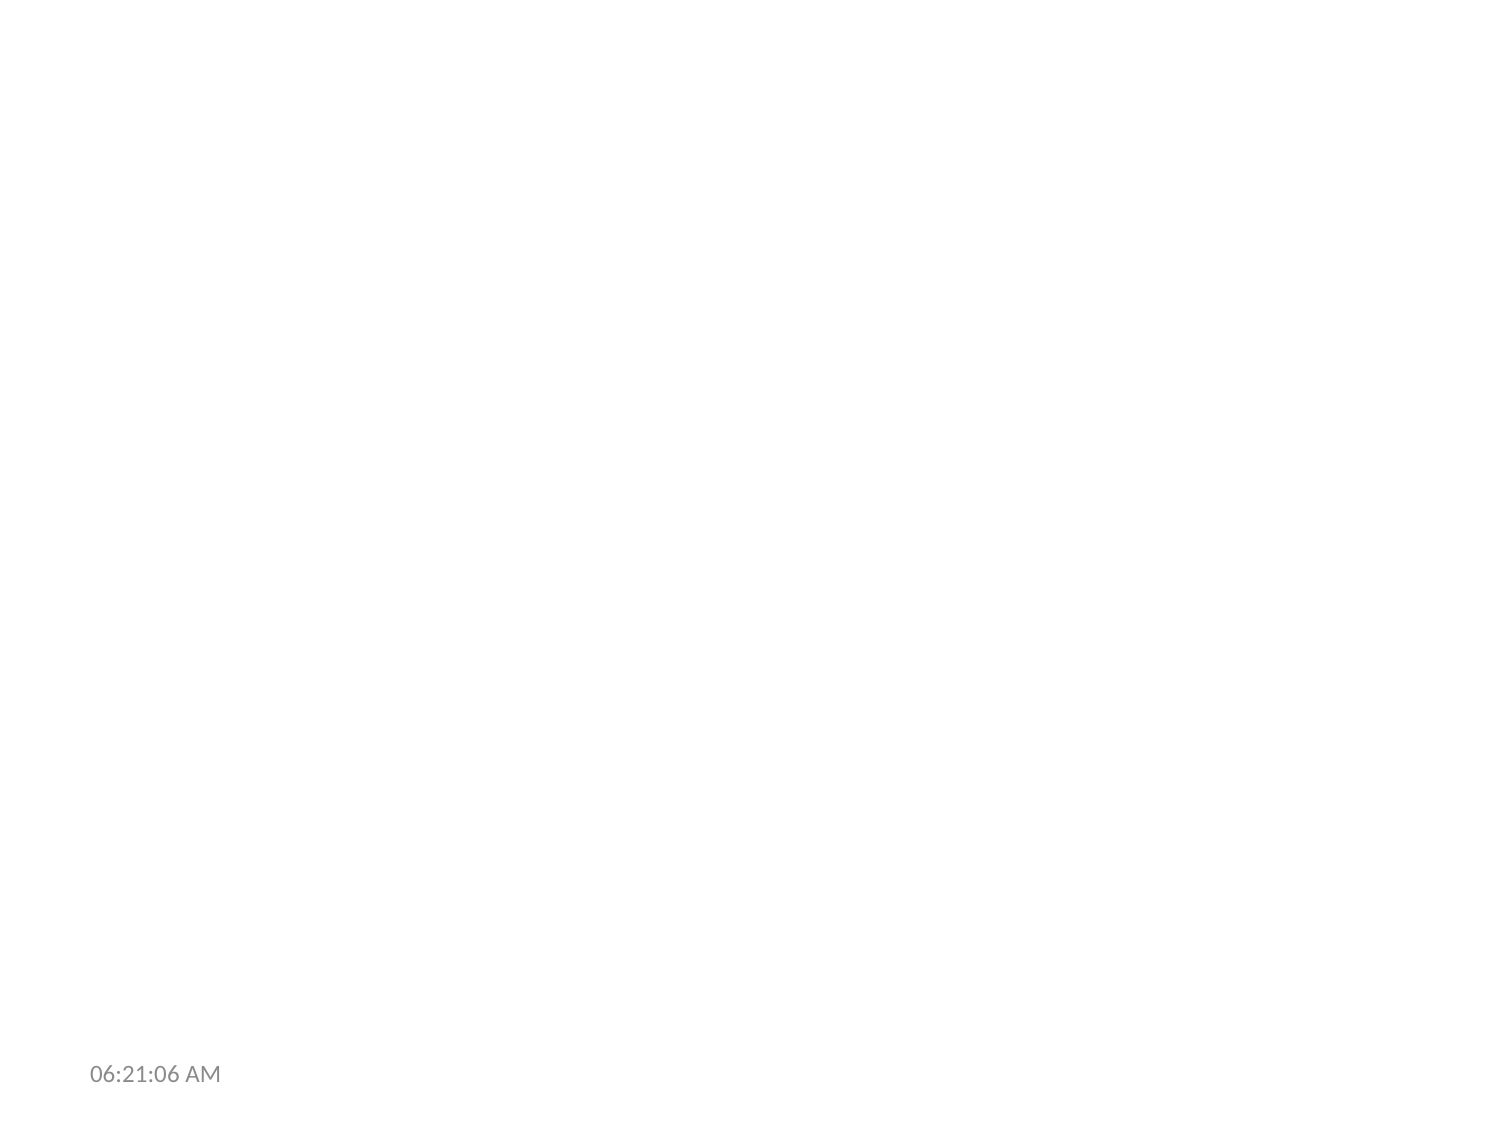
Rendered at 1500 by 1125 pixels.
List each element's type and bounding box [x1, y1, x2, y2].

slide_number [75, 1042, 425, 1103]
